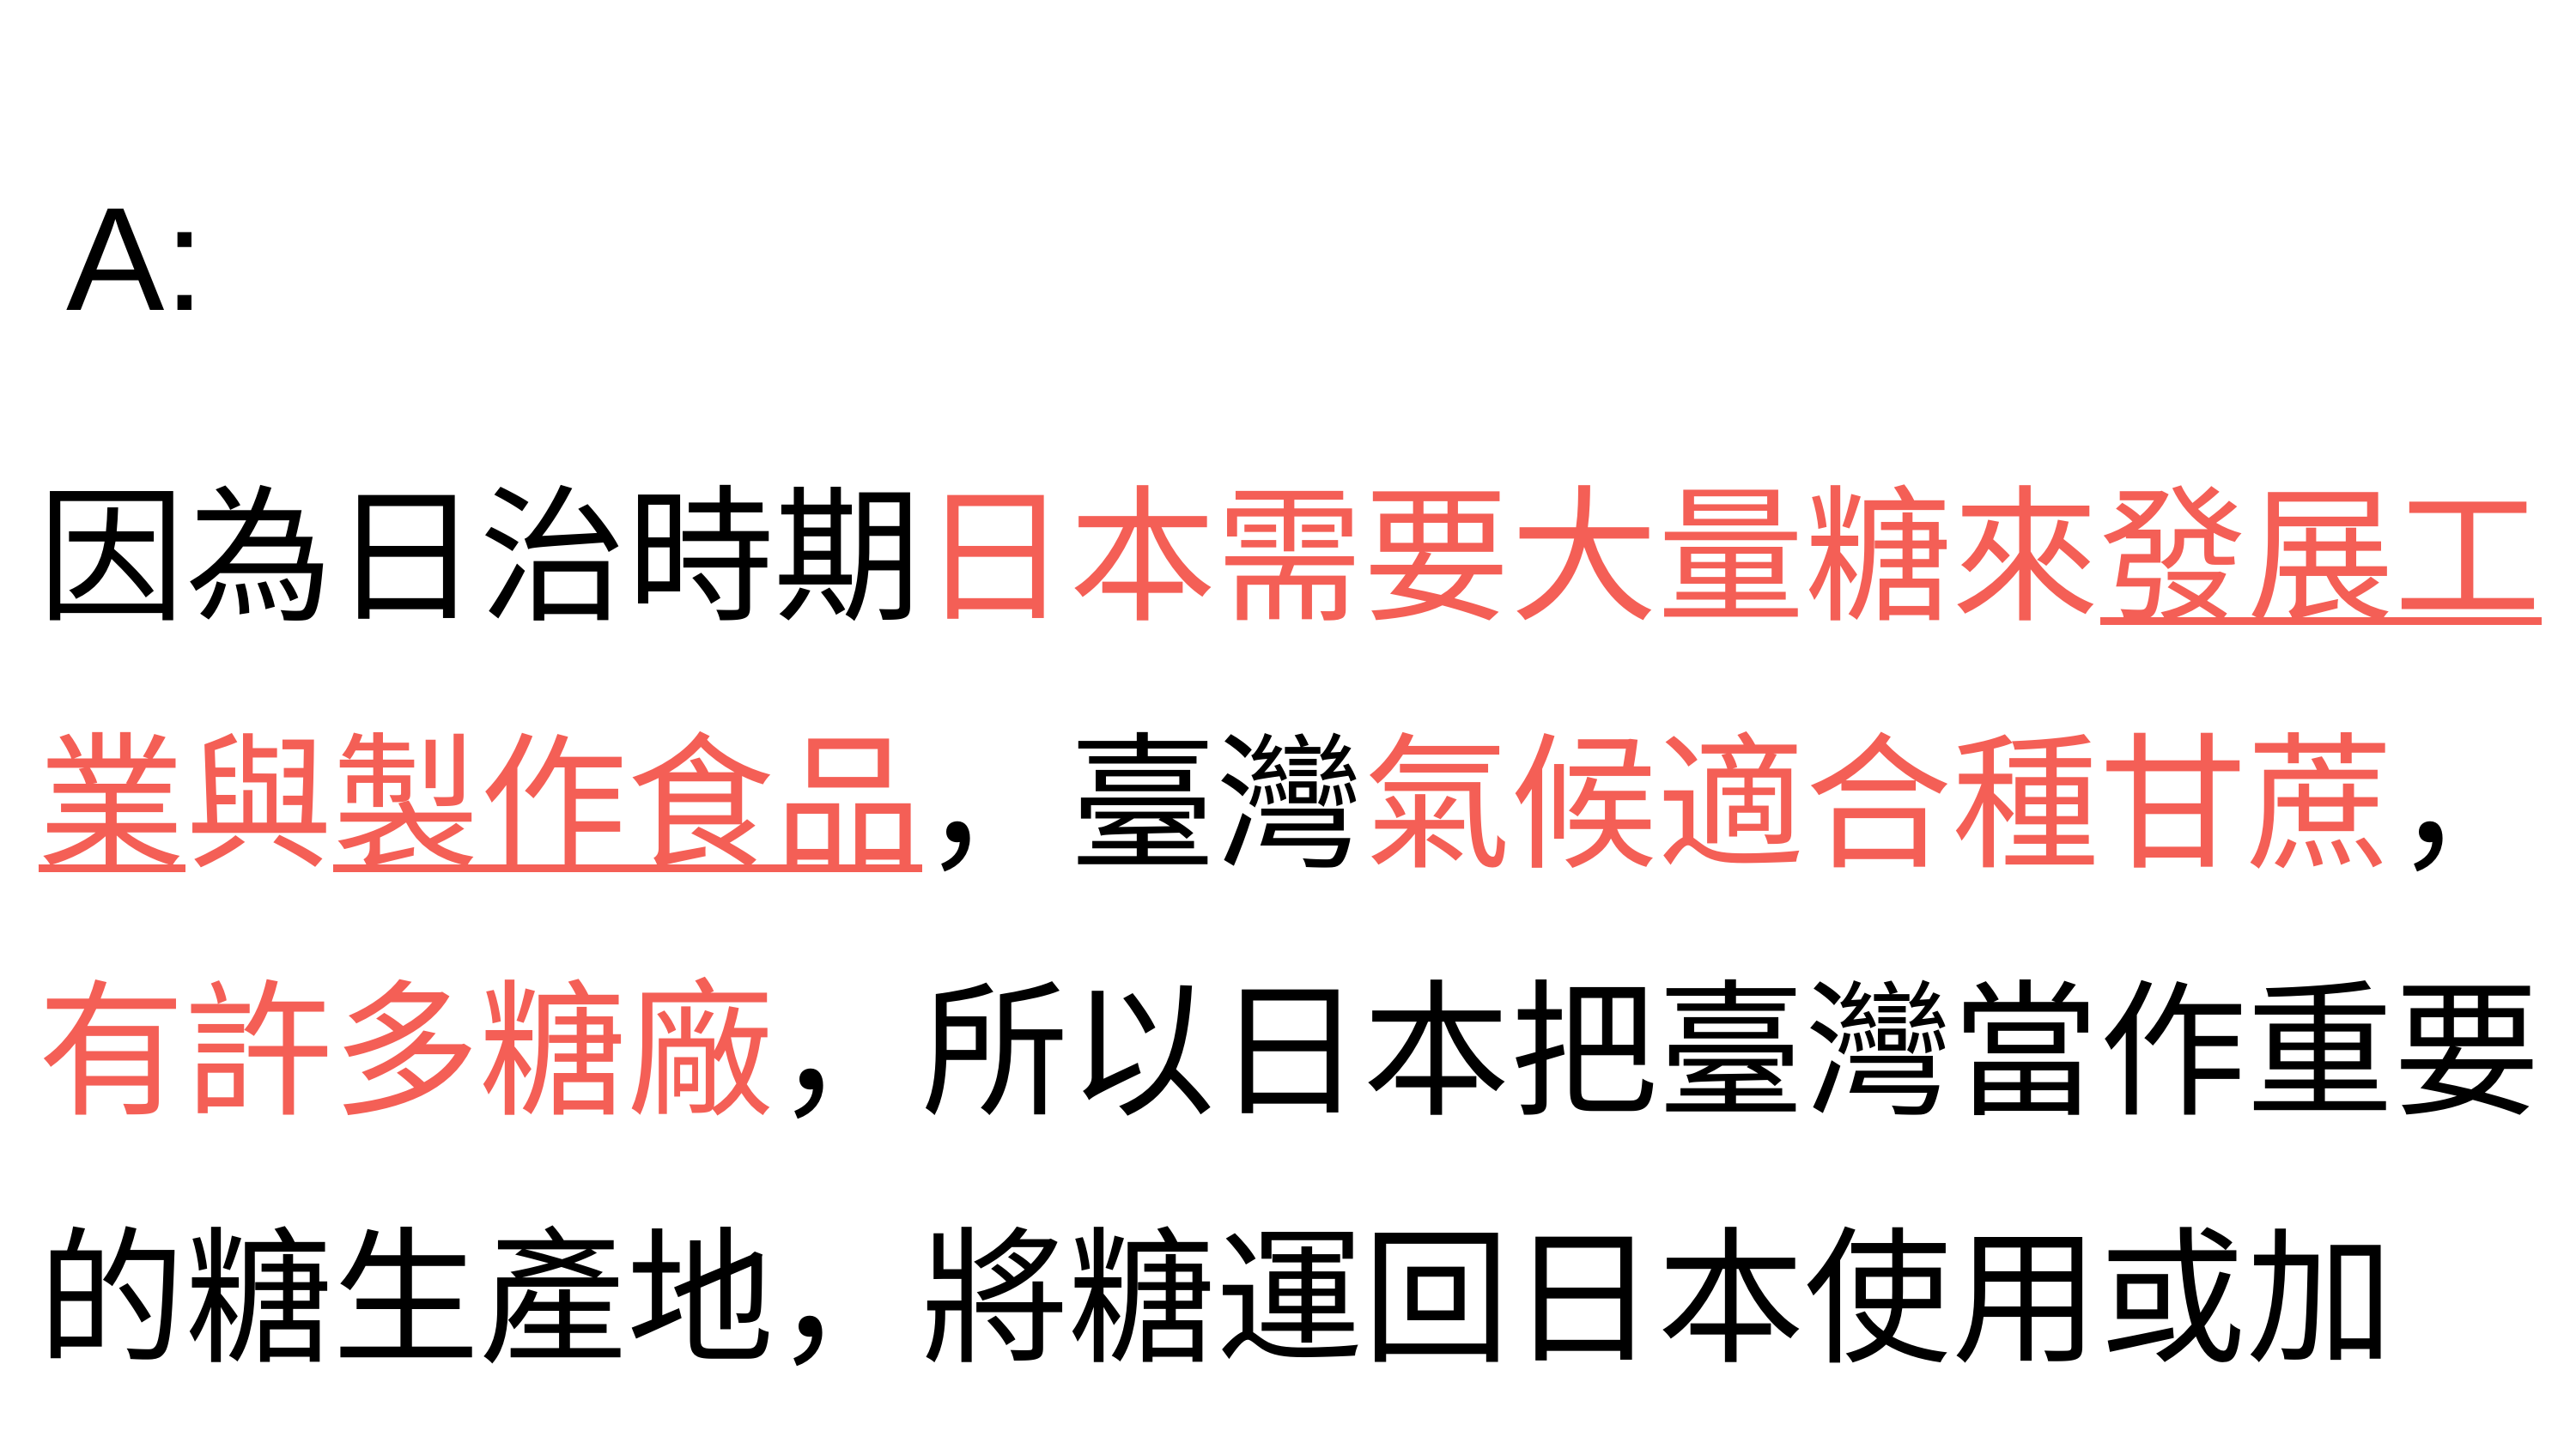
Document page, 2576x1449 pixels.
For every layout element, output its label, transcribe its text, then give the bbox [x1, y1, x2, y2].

text_box 因為日治時期日本需要大量糖來發展工業與製作食品，臺灣氣候適合種甘蔗，有許多糖廠，所以日本把臺灣當作重要的糖生產地，將糖運回日本使用或加工。 [38, 391, 2576, 1449]
text_box A: [66, 93, 2576, 341]
